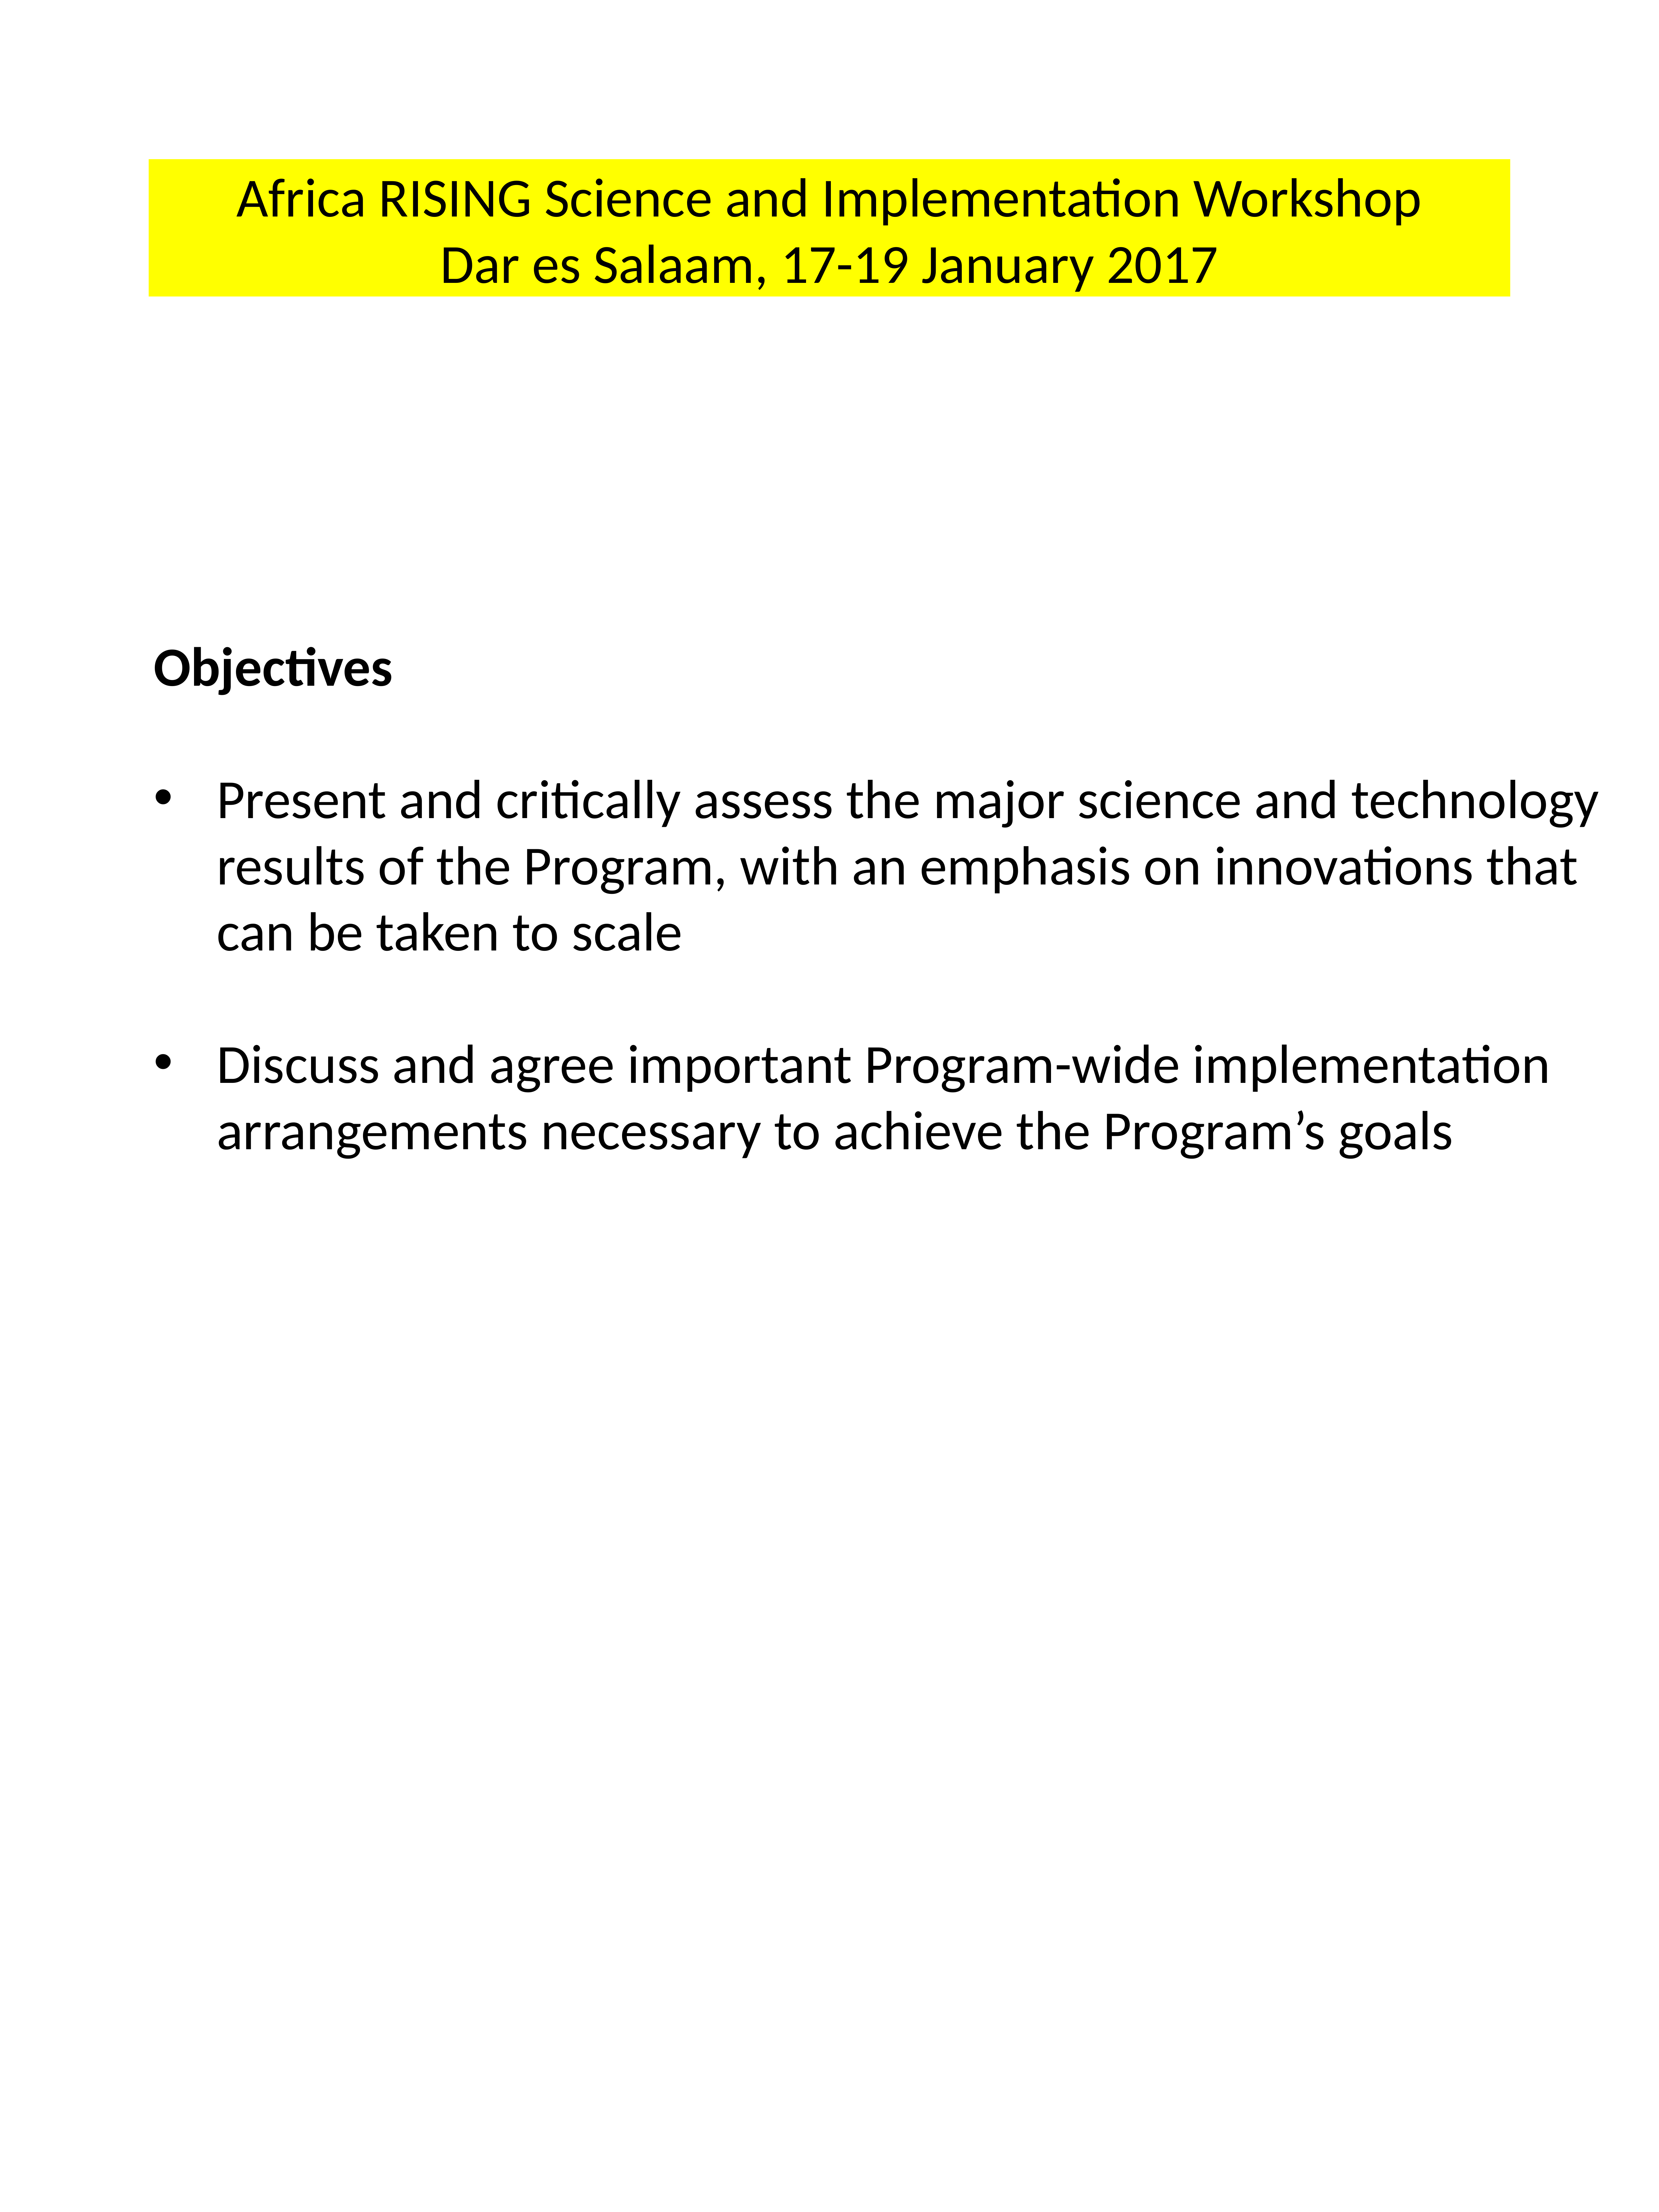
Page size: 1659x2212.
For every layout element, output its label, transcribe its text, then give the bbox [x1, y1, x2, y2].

text_box Objectives Present and critically assess the major science and technology results of the Program, with an emphasis on innovations that can be taken to scale Discuss and agree important Program-wide implementation arrangements necessary to achieve the Program’s goals [148, 628, 1607, 1163]
text_box Africa RISING Science and Implementation Workshop Dar es Salaam, 17-19 January 2017 [148, 159, 1511, 297]
